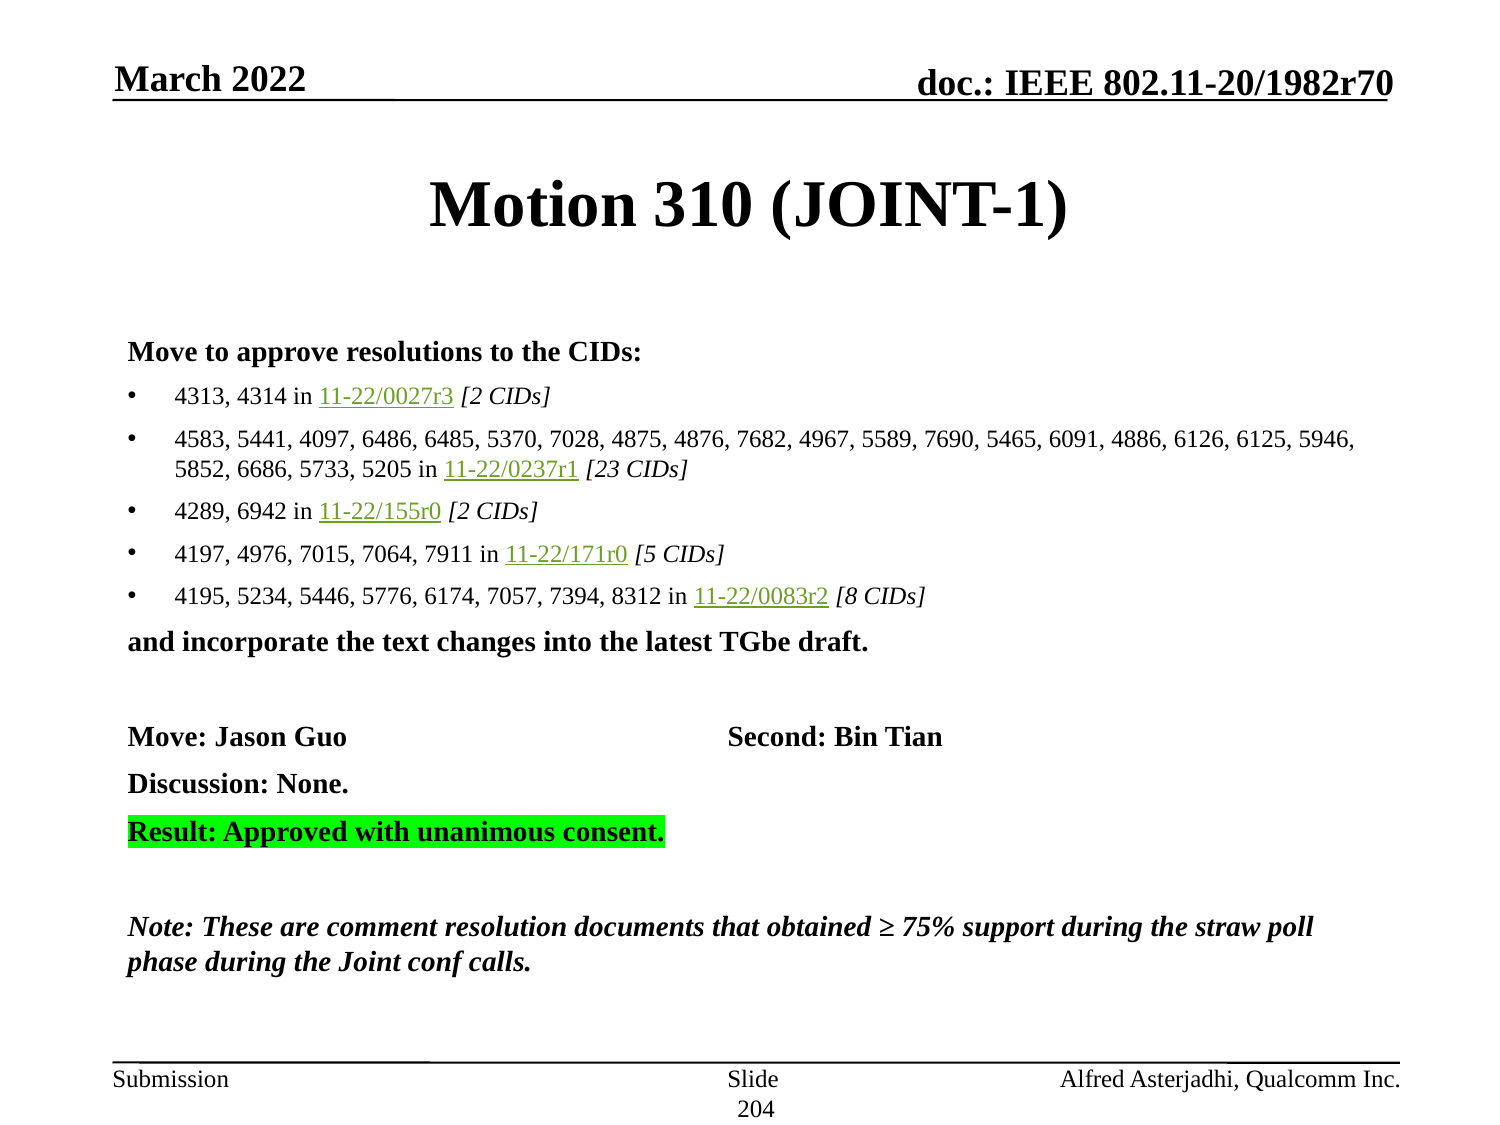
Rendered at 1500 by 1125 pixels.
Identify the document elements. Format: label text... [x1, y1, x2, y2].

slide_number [114, 54, 423, 100]
list Move to approve resolutions to the CIDs: 4313, 4314 in 11-22/0027r3 [2 CIDs] 4583, 5441, 4097, 6486, 6485, 5370, 7028, 4875, 4876, 7682, 4967, 5589, 7690, 5465, 6091, 4886, 6126, 6125, 5946, 5852, 6686, 5733, 5205 in 11-22/0237r1 [23 CIDs] 4289, 6942 in 11-22/155r0 [2 CIDs] 4197, 4976, 7015, 7064, 7911 in 11-22/171r0 [5 CIDs] 4195, 5234, 5446, 5776, 6174, 7057, 7394, 8312 in 11-22/0083r2 [8 CIDs] and incorporate the text changes into the latest TGbe draft. Move: Jason Guo Second: Bin Tian Discussion: None. Result: Approved with unanimous consent. Note: These are comment resolution documents that obtained ≥ 75% support during the straw poll phase during the Joint conf calls. [112, 324, 1388, 1063]
title Motion 310 (JOINT-1) [112, 112, 1388, 288]
footer Alfred Asterjadhi, Qualcomm Inc. [878, 1061, 1402, 1093]
slide_number Slide 204 [712, 1061, 800, 1123]
